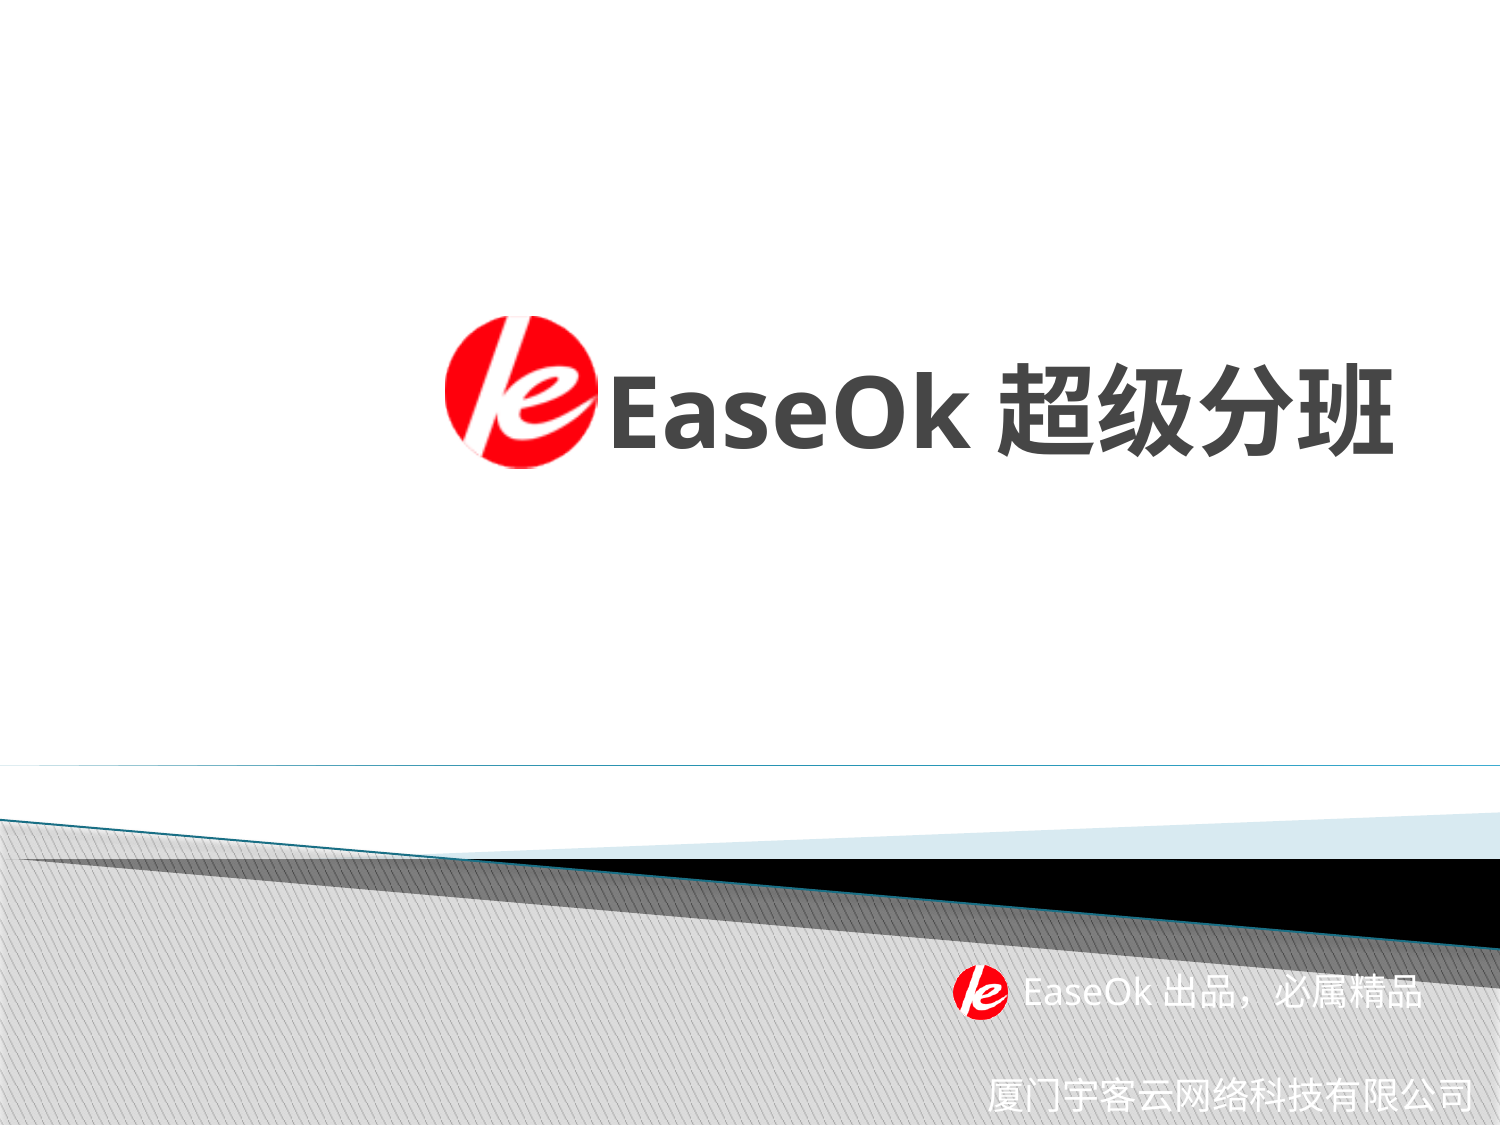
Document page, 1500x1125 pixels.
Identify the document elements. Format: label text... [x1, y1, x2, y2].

picture [5, 859, 1500, 989]
picture [953, 965, 1009, 1020]
title EaseOk超级分班 [246, 281, 1411, 476]
text_box 厦门宇客云网络科技有限公司 [972, 1064, 1500, 1124]
picture [445, 316, 598, 469]
text_box EaseOk出品，必属精品 [1007, 960, 1465, 1021]
